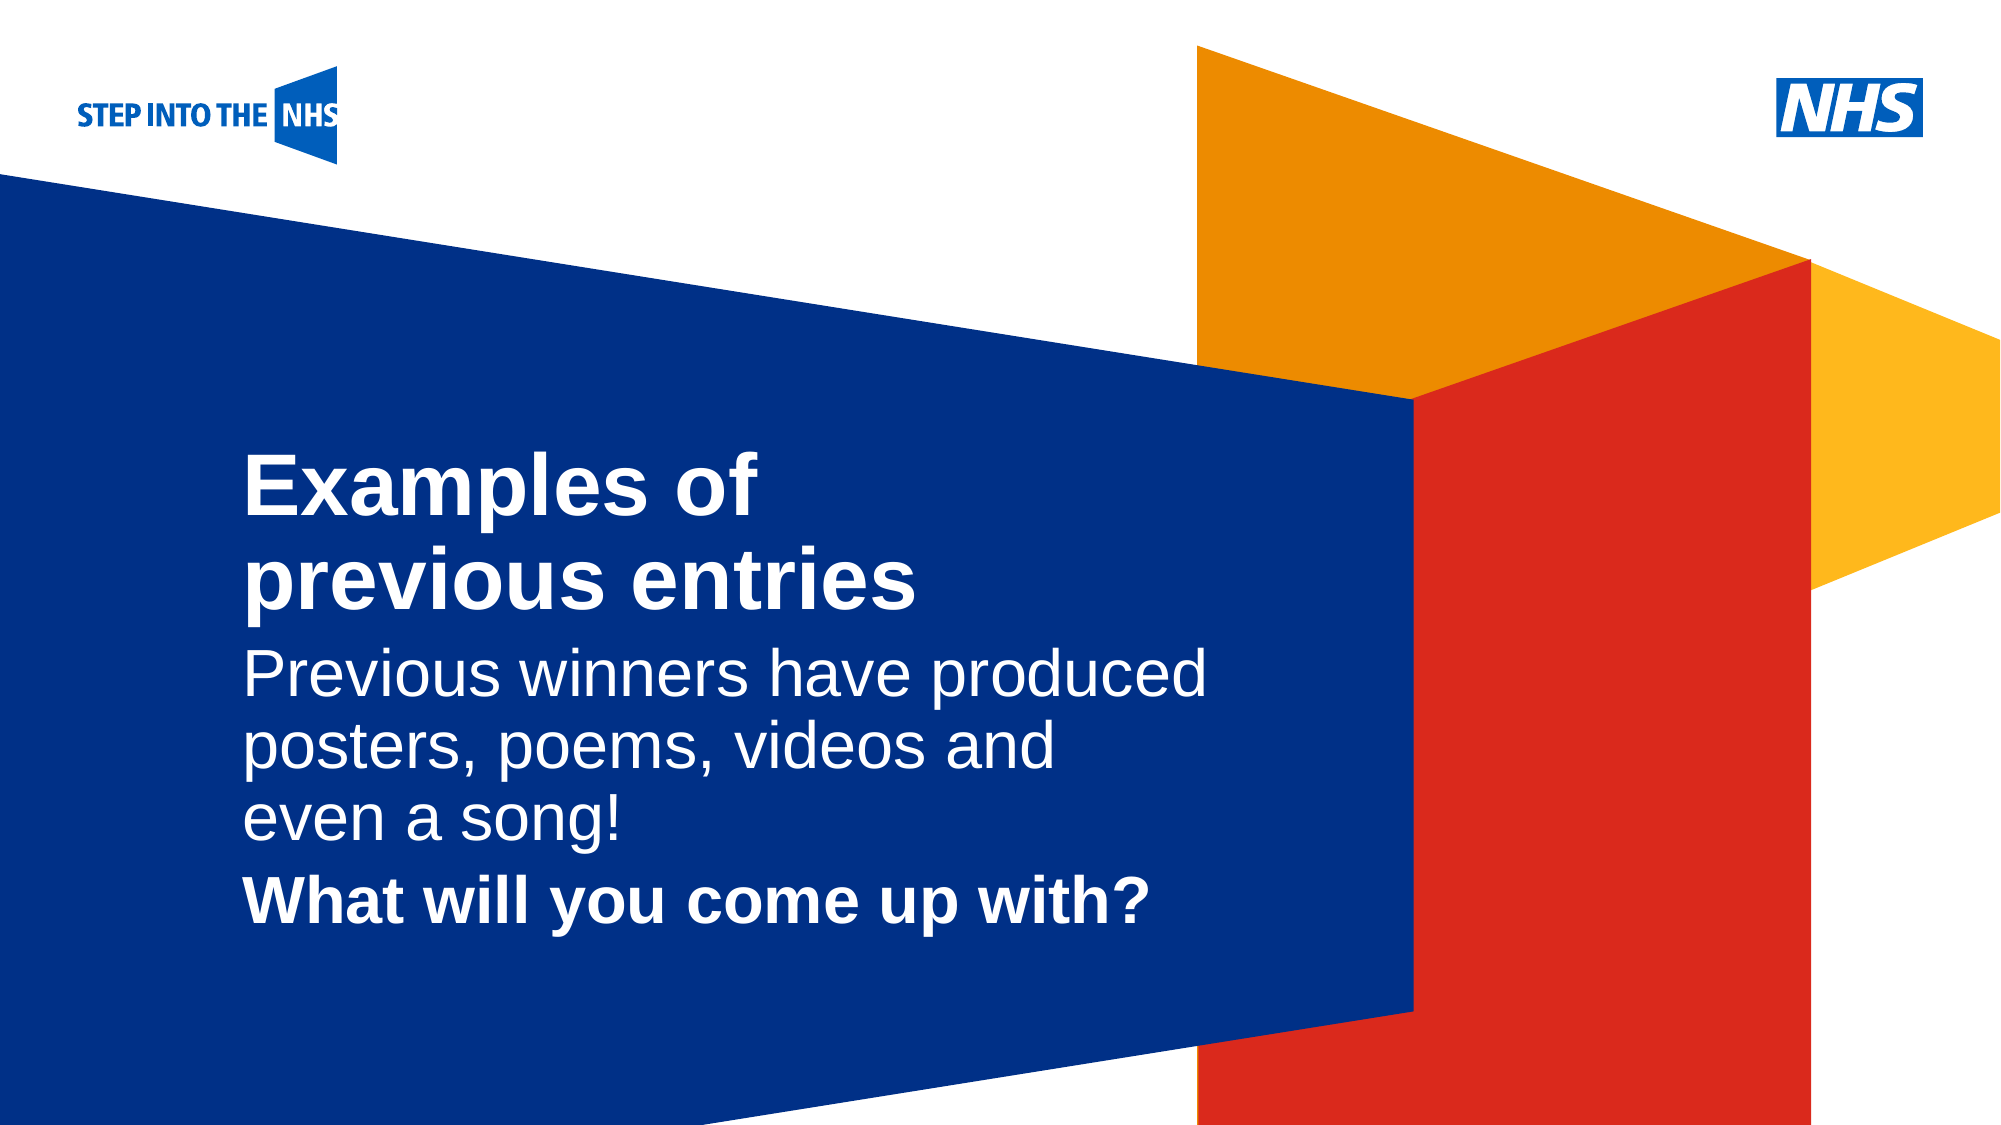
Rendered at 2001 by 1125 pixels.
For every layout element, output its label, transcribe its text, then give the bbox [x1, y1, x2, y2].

text_box Examples of previous entries Previous winners have produced posters, poems, videos and even a song! What will you come up with? [242, 440, 1250, 933]
